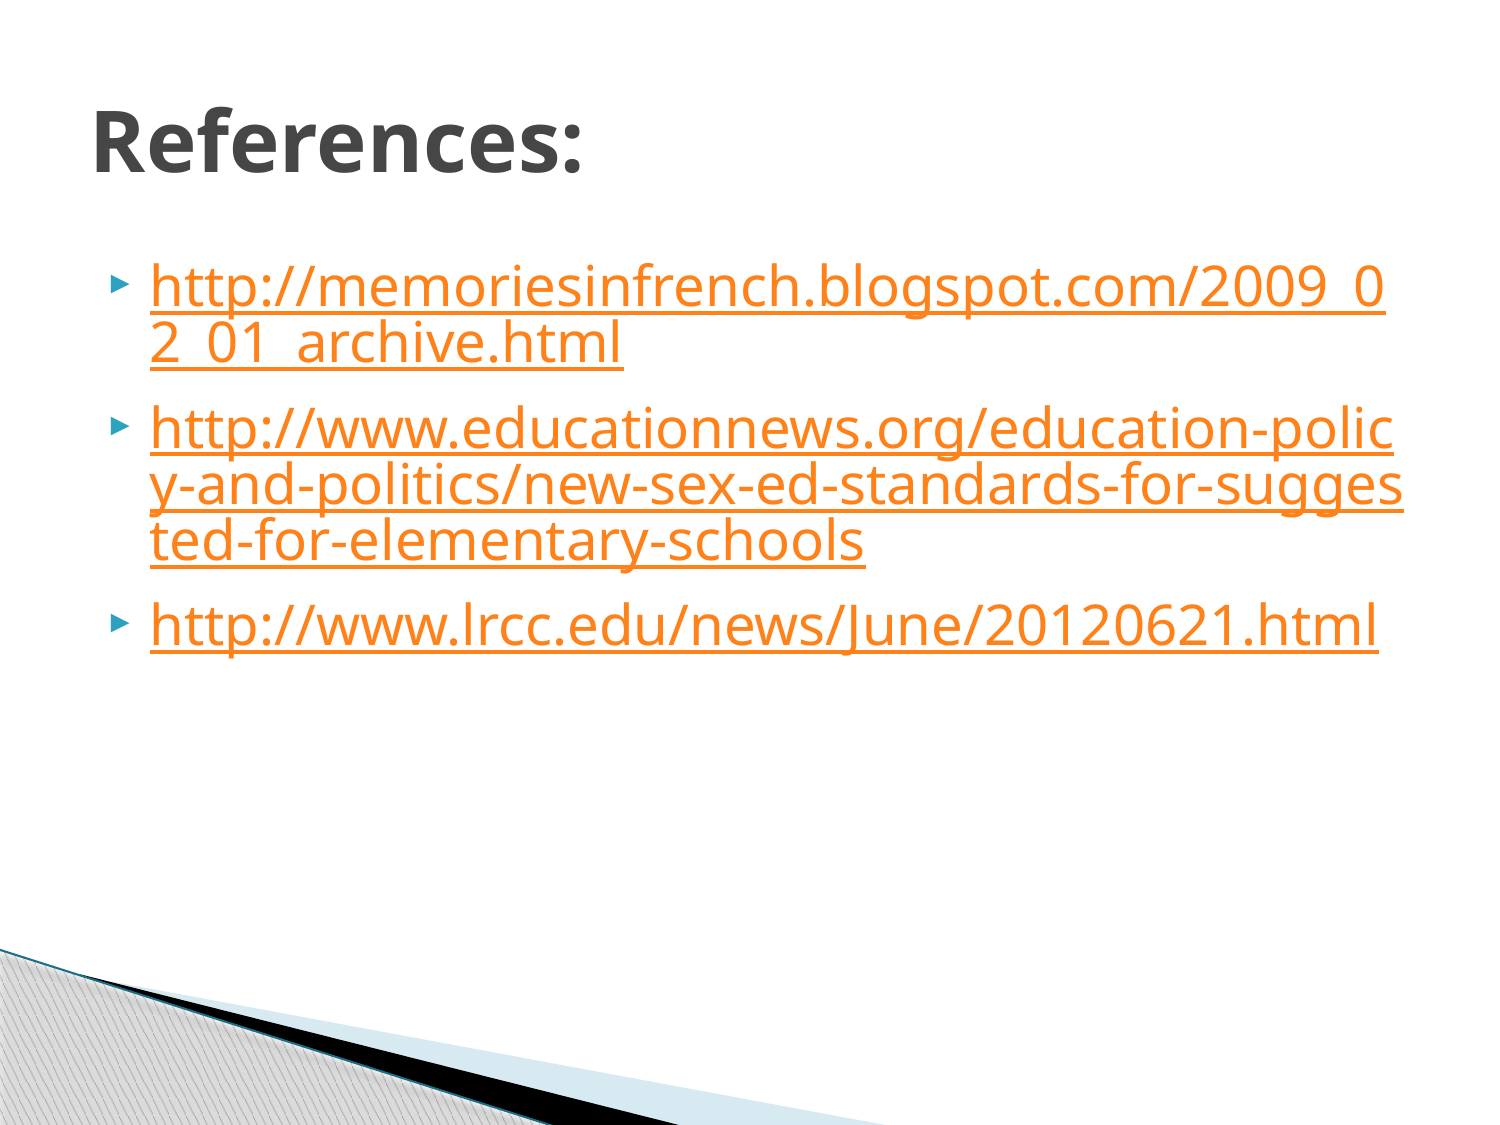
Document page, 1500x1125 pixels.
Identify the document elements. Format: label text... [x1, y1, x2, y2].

list http://memoriesinfrench.blogspot.com/2009_02_01_archive.html http://www.educationnews.org/education-policy-and-politics/new-sex-ed-standards-for-suggested-for-elementary-schools http://www.lrcc.edu/news/June/20120621.html [75, 243, 1425, 986]
title References: [75, 45, 1425, 233]
